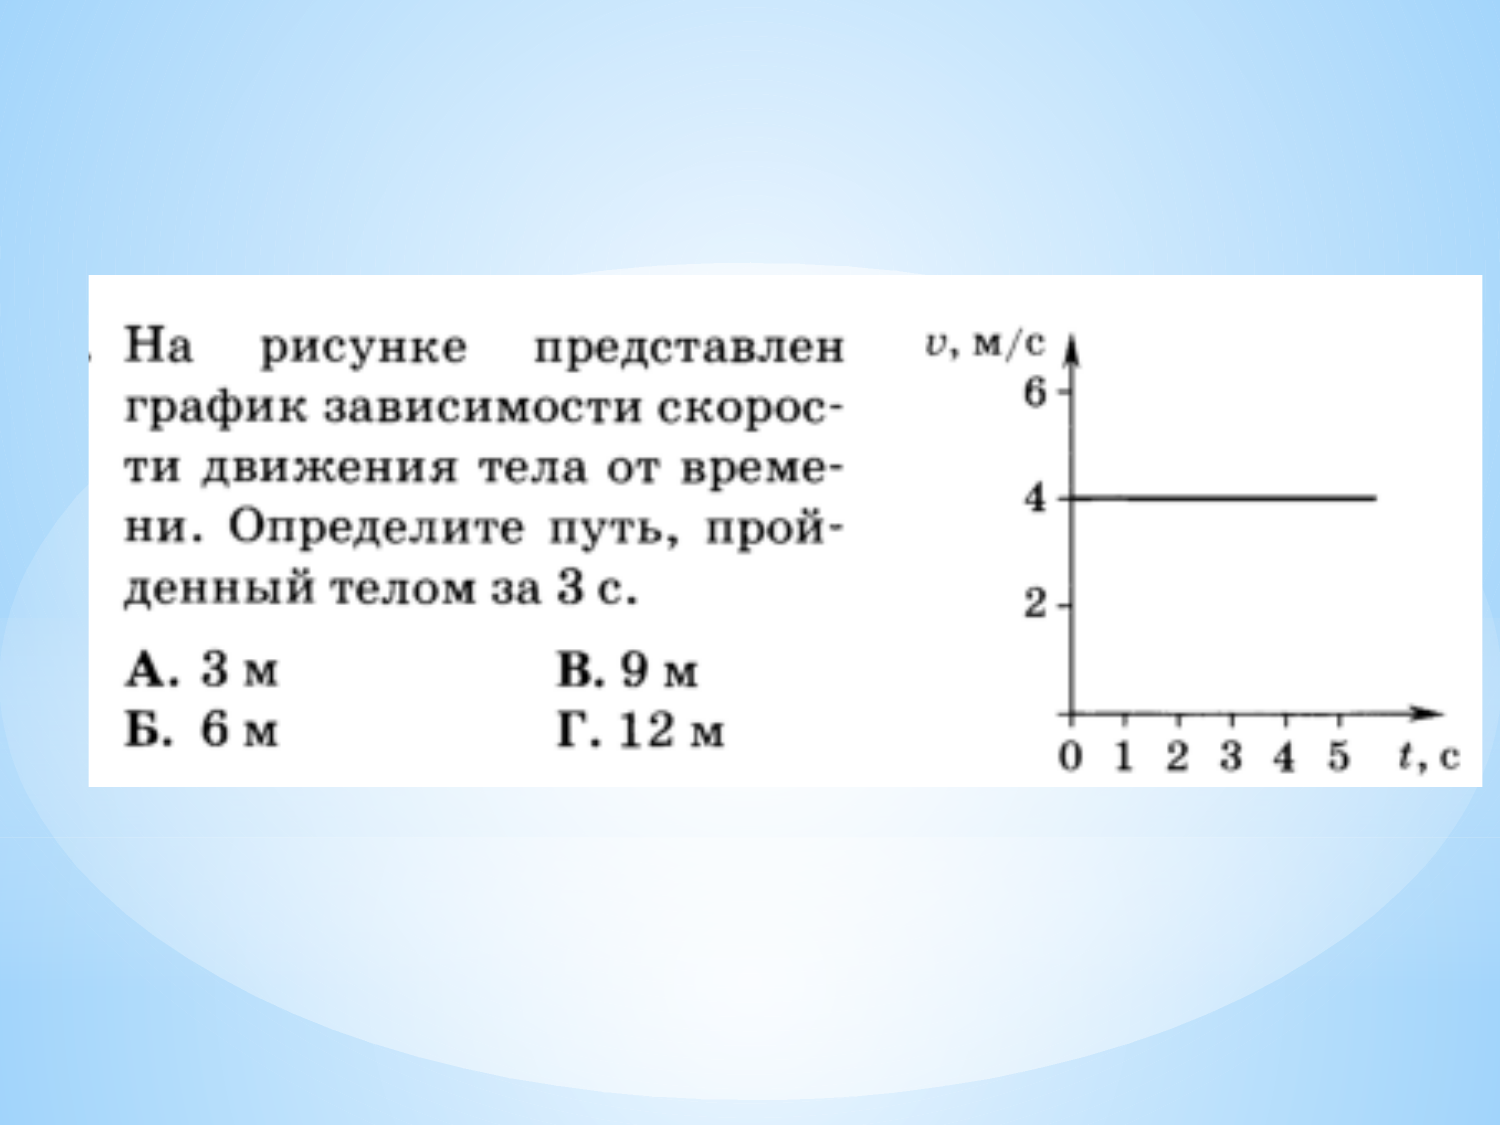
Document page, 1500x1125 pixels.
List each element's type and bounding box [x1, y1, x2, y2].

picture [88, 275, 1483, 788]
